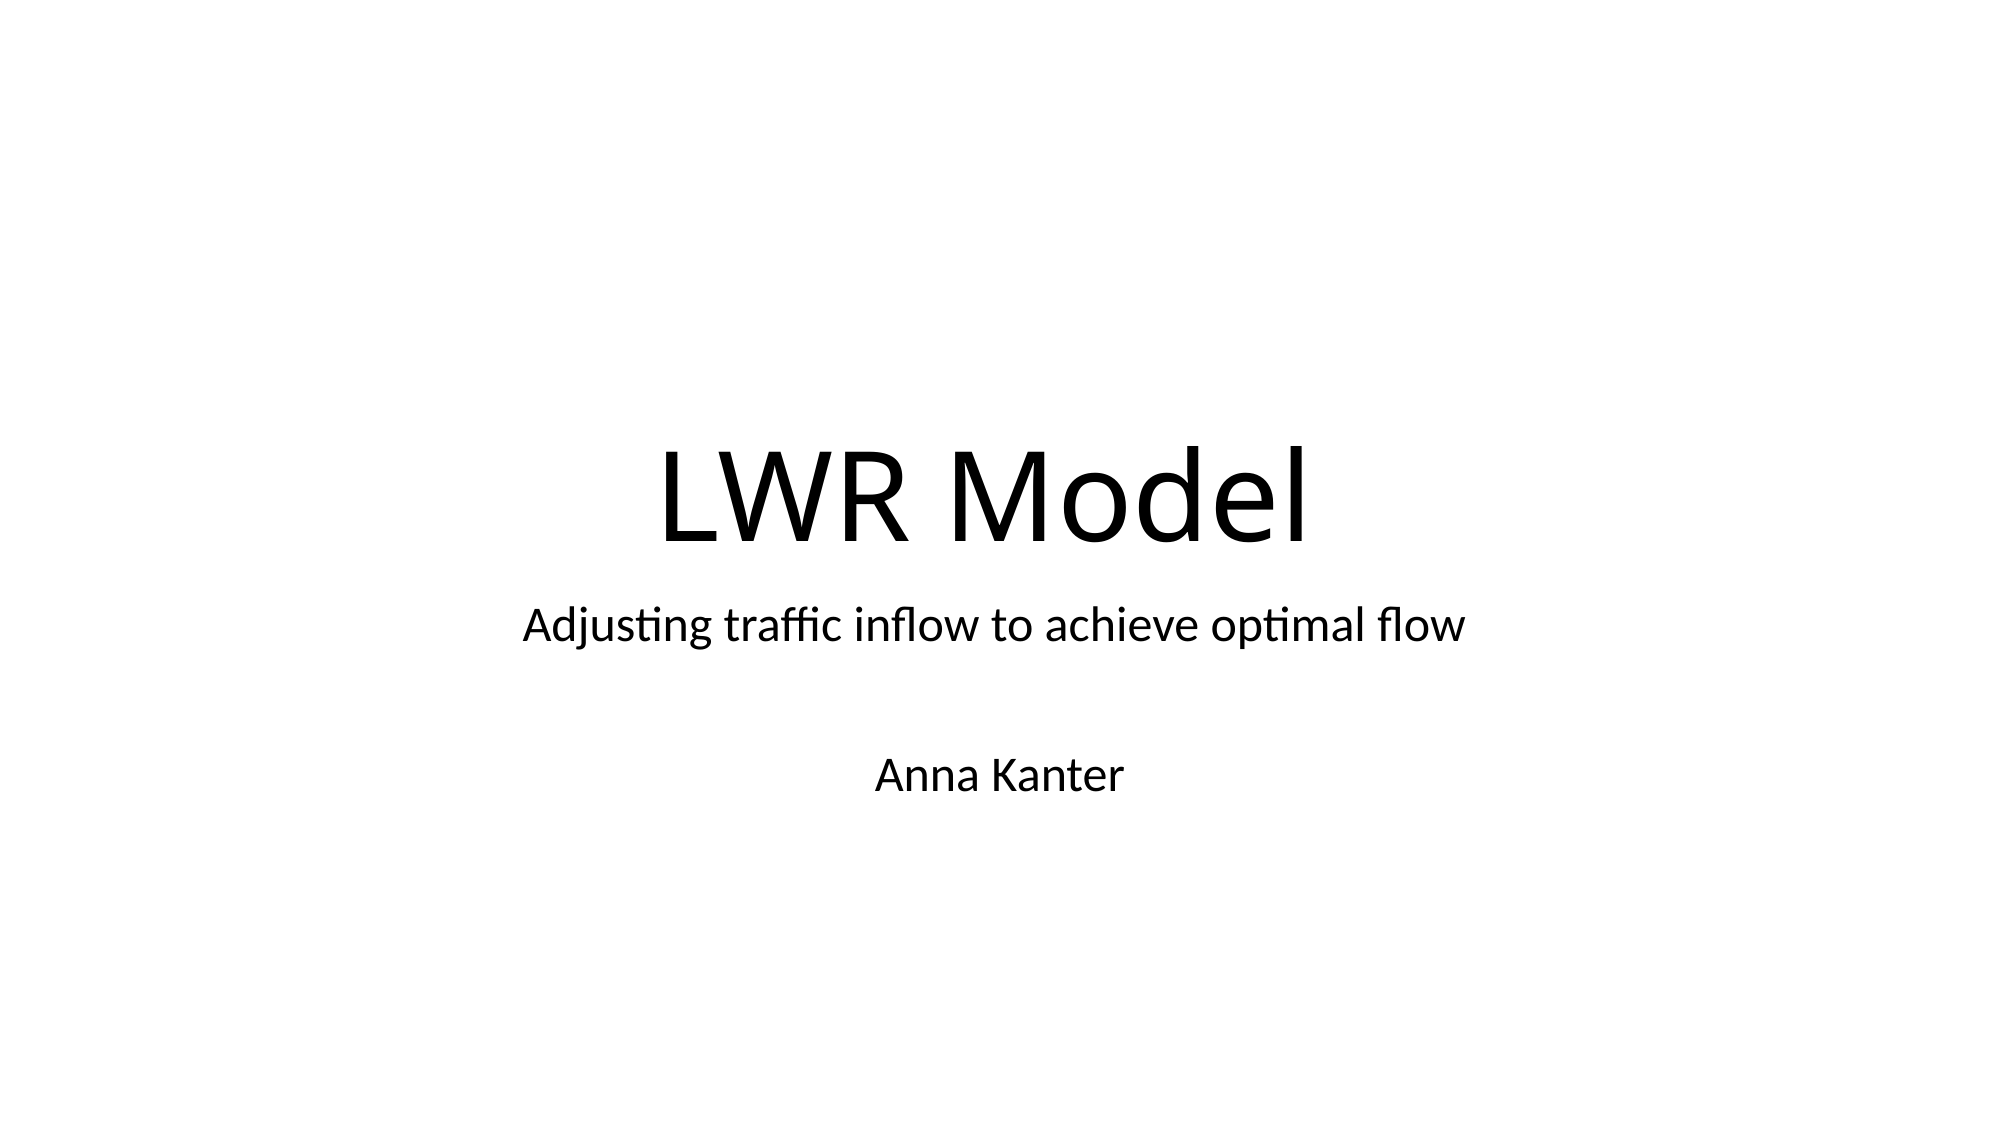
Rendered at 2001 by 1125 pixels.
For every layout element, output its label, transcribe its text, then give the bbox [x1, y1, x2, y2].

subtitle Adjusting traffic inflow to achieve optimal flow Anna Kanter [249, 590, 1750, 863]
title LWR Model [249, 184, 1750, 576]
